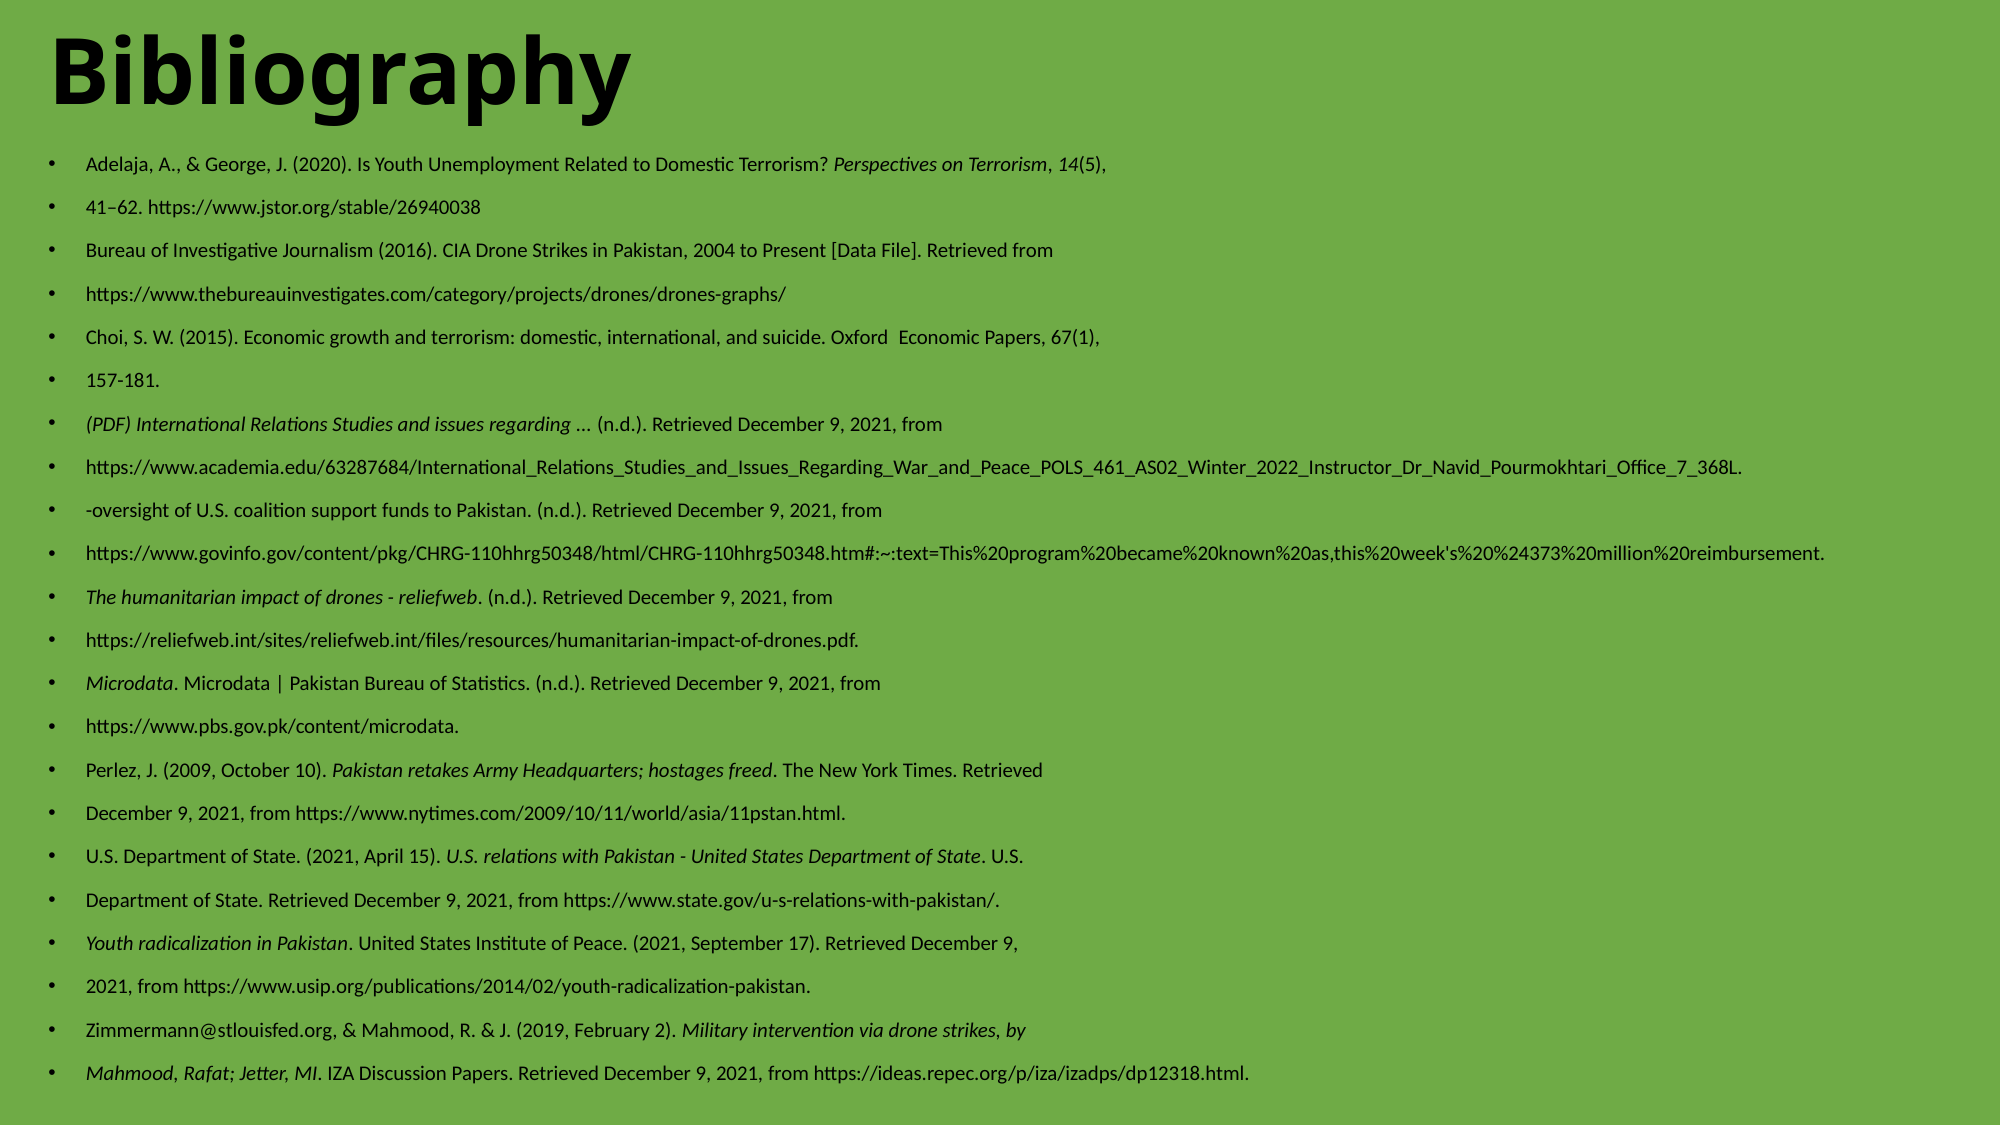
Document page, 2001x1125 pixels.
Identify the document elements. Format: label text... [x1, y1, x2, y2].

list Adelaja, A., & George, J. (2020). Is Youth Unemployment Related to Domestic Terrorism? Perspectives on Terrorism, 14(5), 41–62. https://www.jstor.org/stable/26940038 Bureau of Investigative Journalism (2016). CIA Drone Strikes in Pakistan, 2004 to Present [Data File]. Retrieved from https://www.thebureauinvestigates.com/category/projects/drones/drones-graphs/ Choi, S. W. (2015). Economic growth and terrorism: domestic, international, and suicide. Oxford Economic Papers, 67(1), 157-181. (PDF) International Relations Studies and issues regarding ... (n.d.). Retrieved December 9, 2021, from https://www.academia.edu/63287684/International_Relations_Studies_and_Issues_Regarding_War_and_Peace_POLS_461_AS02_Winter_2022_Instructor_Dr_Navid_Pourmokhtari_Office_7_368L. -oversight of U.S. coalition support funds to Pakistan. (n.d.). Retrieved December 9, 2021, from https://www.govinfo.gov/content/pkg/CHRG-110hhrg50348/html/CHRG-110hhrg50348.htm#:~:text=This%20program%20became%20known%20as,this%20week's%20%24373%20million%20reimbursement. The humanitarian impact of drones - reliefweb. (n.d.). Retrieved December 9, 2021, from https://reliefweb.int/sites/reliefweb.int/files/resources/humanitarian-impact-of-drones.pdf. Microdata. Microdata | Pakistan Bureau of Statistics. (n.d.). Retrieved December 9, 2021, from https://www.pbs.gov.pk/content/microdata. Perlez, J. (2009, October 10). Pakistan retakes Army Headquarters; hostages freed. The New York Times. Retrieved December 9, 2021, from https://www.nytimes.com/2009/10/11/world/asia/11pstan.html. U.S. Department of State. (2021, April 15). U.S. relations with Pakistan - United States Department of State. U.S. Department of State. Retrieved December 9, 2021, from https://www.state.gov/u-s-relations-with-pakistan/. Youth radicalization in Pakistan. United States Institute of Peace. (2021, September 17). Retrieved December 9, 2021, from https://www.usip.org/publications/2014/02/youth-radicalization-pakistan. Zimmermann@stlouisfed.org, & Mahmood, R. & J. (2019, February 2). Military intervention via drone strikes, by Mahmood, Rafat; Jetter, MI. IZA Discussion Papers. Retrieved December 9, 2021, from https://ideas.repec.org/p/iza/izadps/dp12318.html. [33, 145, 2000, 1096]
title Bibliography [33, 0, 1759, 145]
